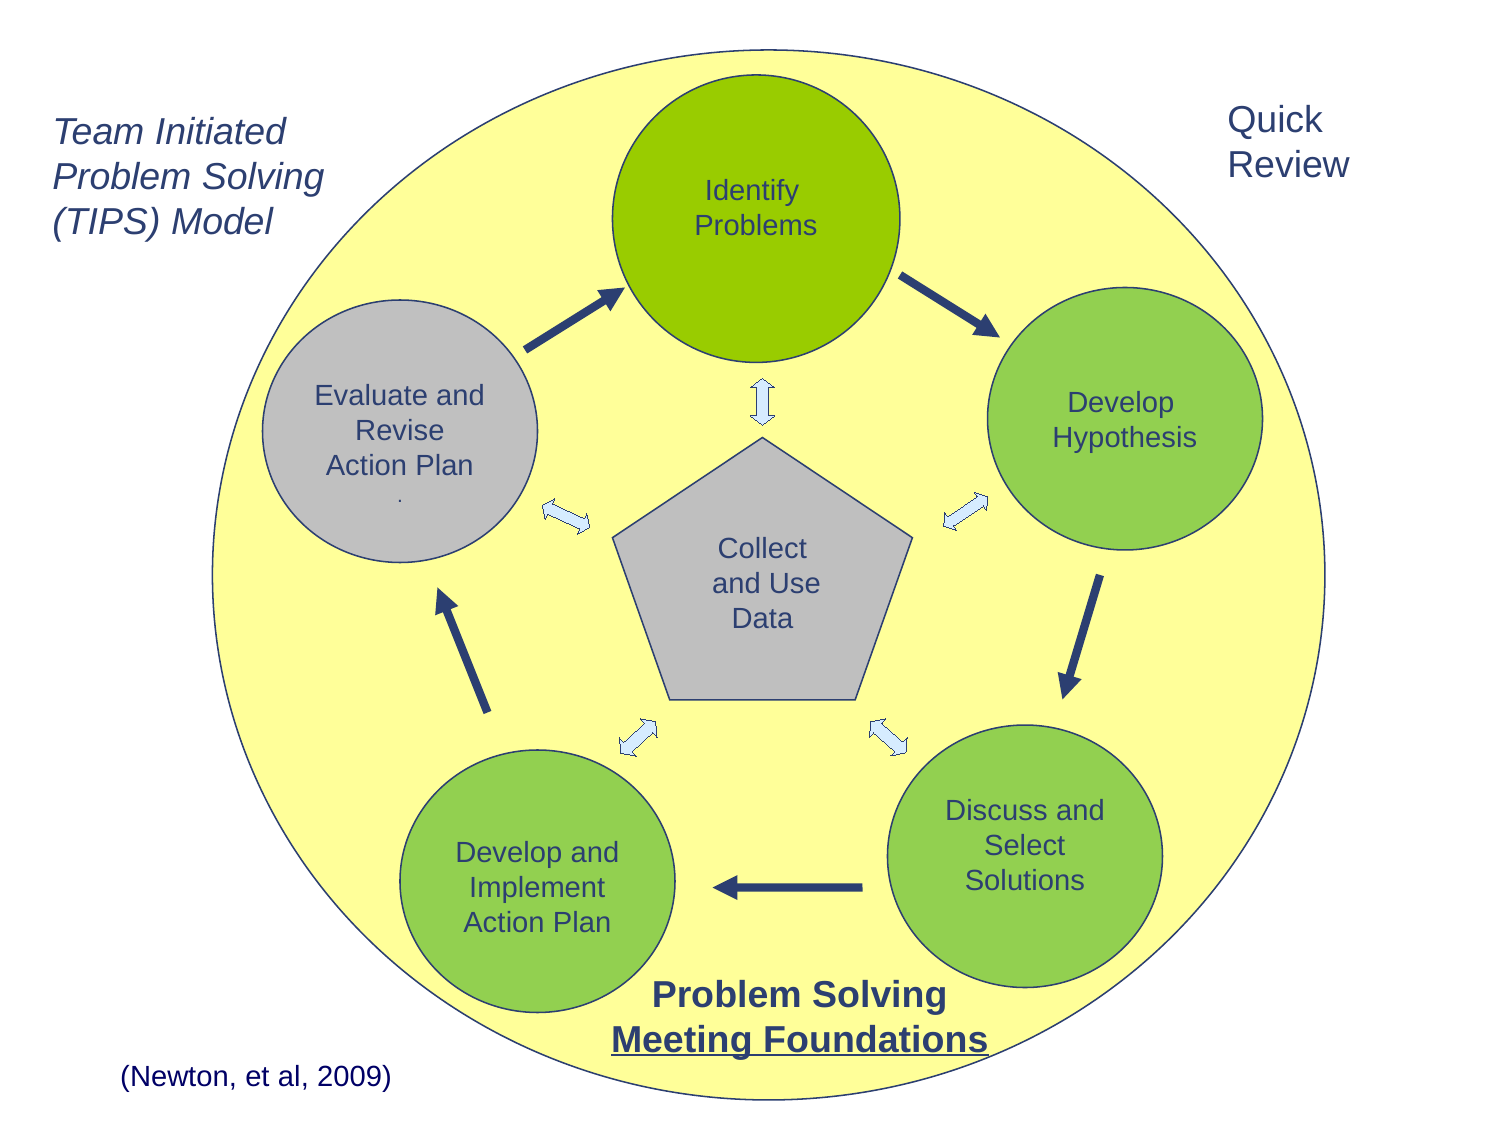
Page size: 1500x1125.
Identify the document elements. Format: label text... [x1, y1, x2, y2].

text_box Quick Review [1212, 87, 1463, 193]
text_box Develop and Implement Action Plan [399, 750, 676, 1013]
text_box [619, 718, 658, 757]
footer (Newton, et al, 2009) [49, 1049, 463, 1088]
text_box Evaluate and Revise Action Plan . [262, 299, 538, 563]
text_box [1060, 574, 1101, 700]
text_box [712, 881, 863, 894]
text_box [943, 492, 988, 531]
text_box [750, 378, 775, 426]
text_box [899, 274, 1000, 338]
text_box Develop Hypothesis [987, 287, 1263, 550]
text_box Team Initiated Problem Solving (TIPS) Model [37, 99, 363, 250]
text_box Discuss and Select Solutions [887, 725, 1163, 988]
text_box [212, 49, 1325, 1100]
text_box Collect and Use Data [612, 437, 913, 700]
text_box Identify Problems [612, 74, 900, 363]
text_box [436, 587, 488, 713]
text_box [869, 718, 908, 756]
text_box Problem Solving Meeting Foundations [587, 962, 1013, 1068]
text_box [542, 498, 590, 535]
text_box [524, 287, 625, 351]
